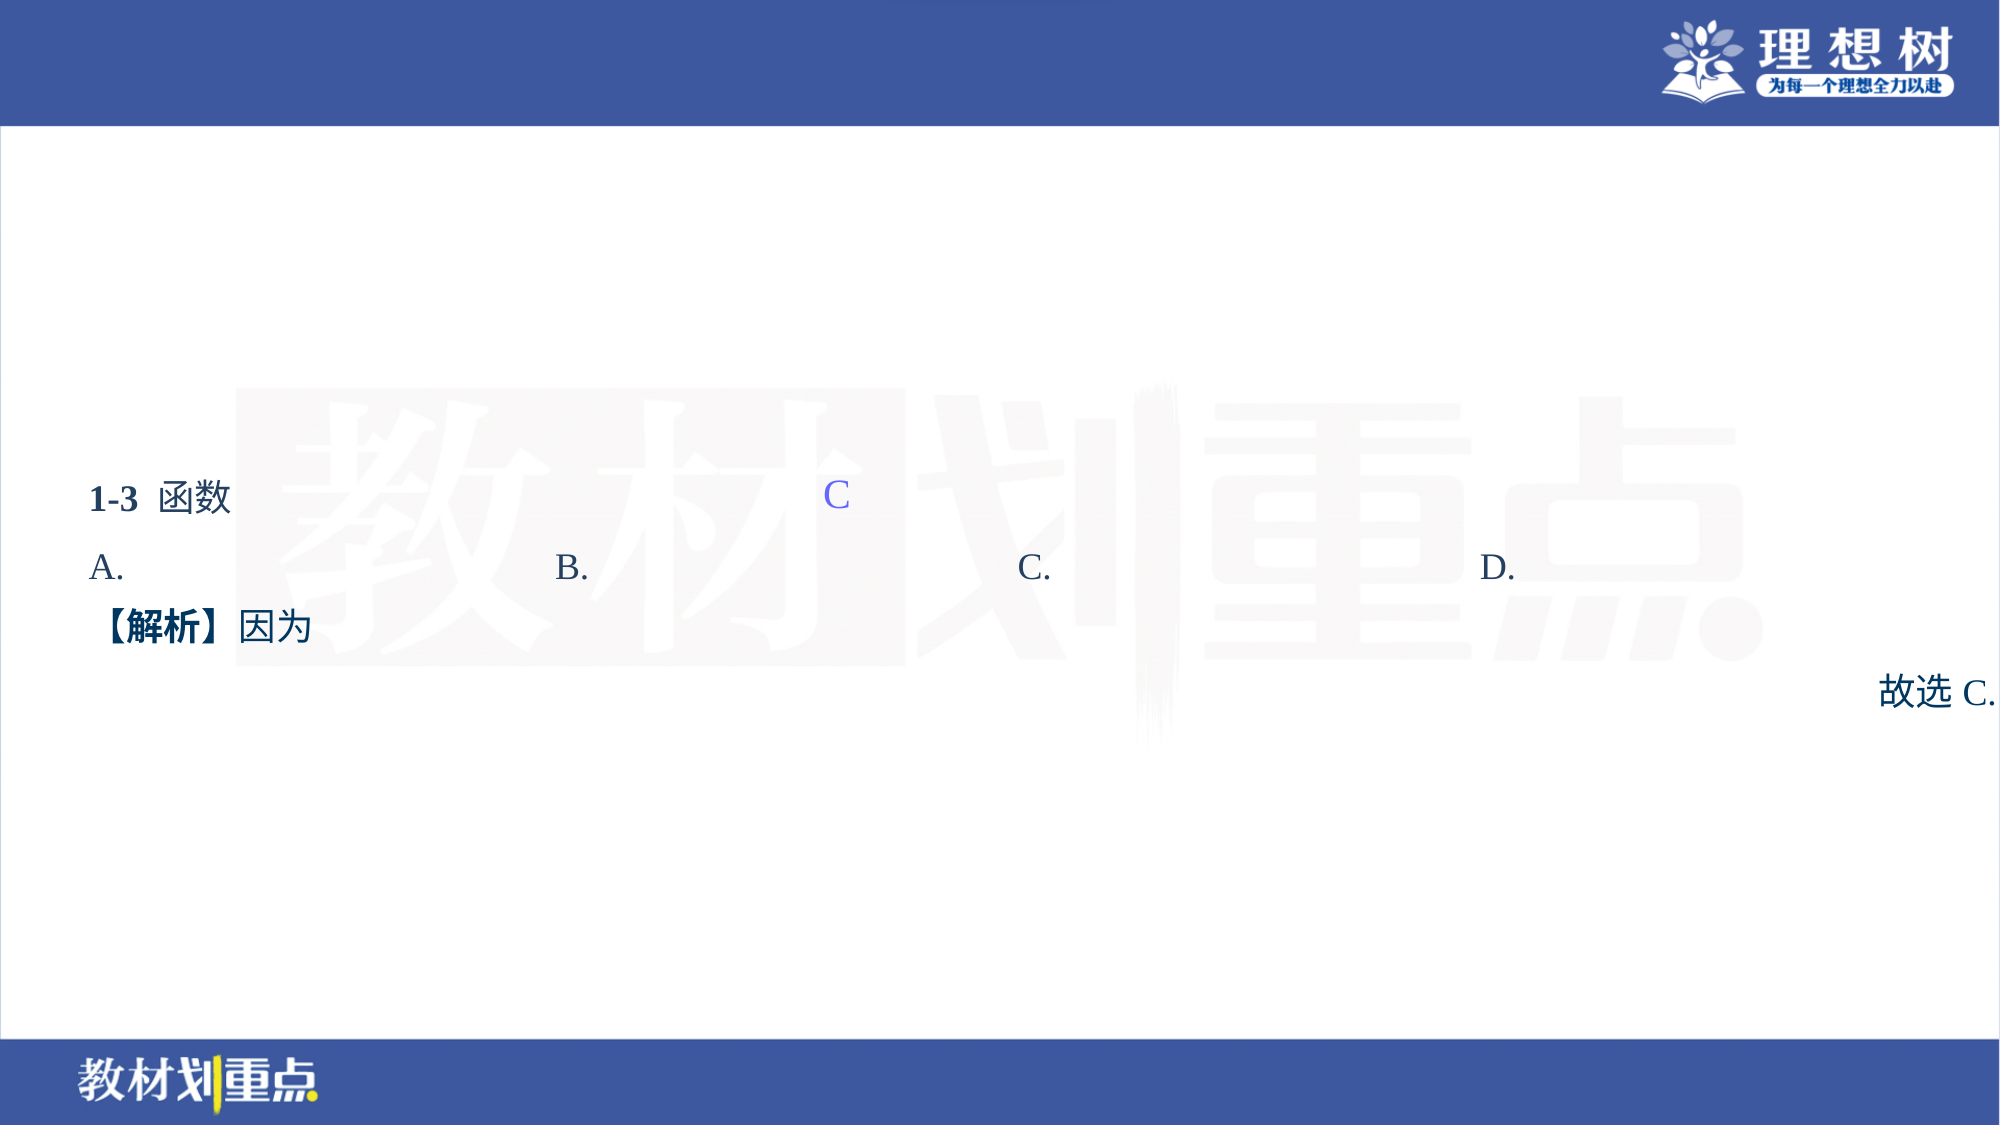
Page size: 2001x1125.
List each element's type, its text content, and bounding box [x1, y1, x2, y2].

picture [0, 0, 2000, 1125]
text_box C [807, 465, 866, 515]
